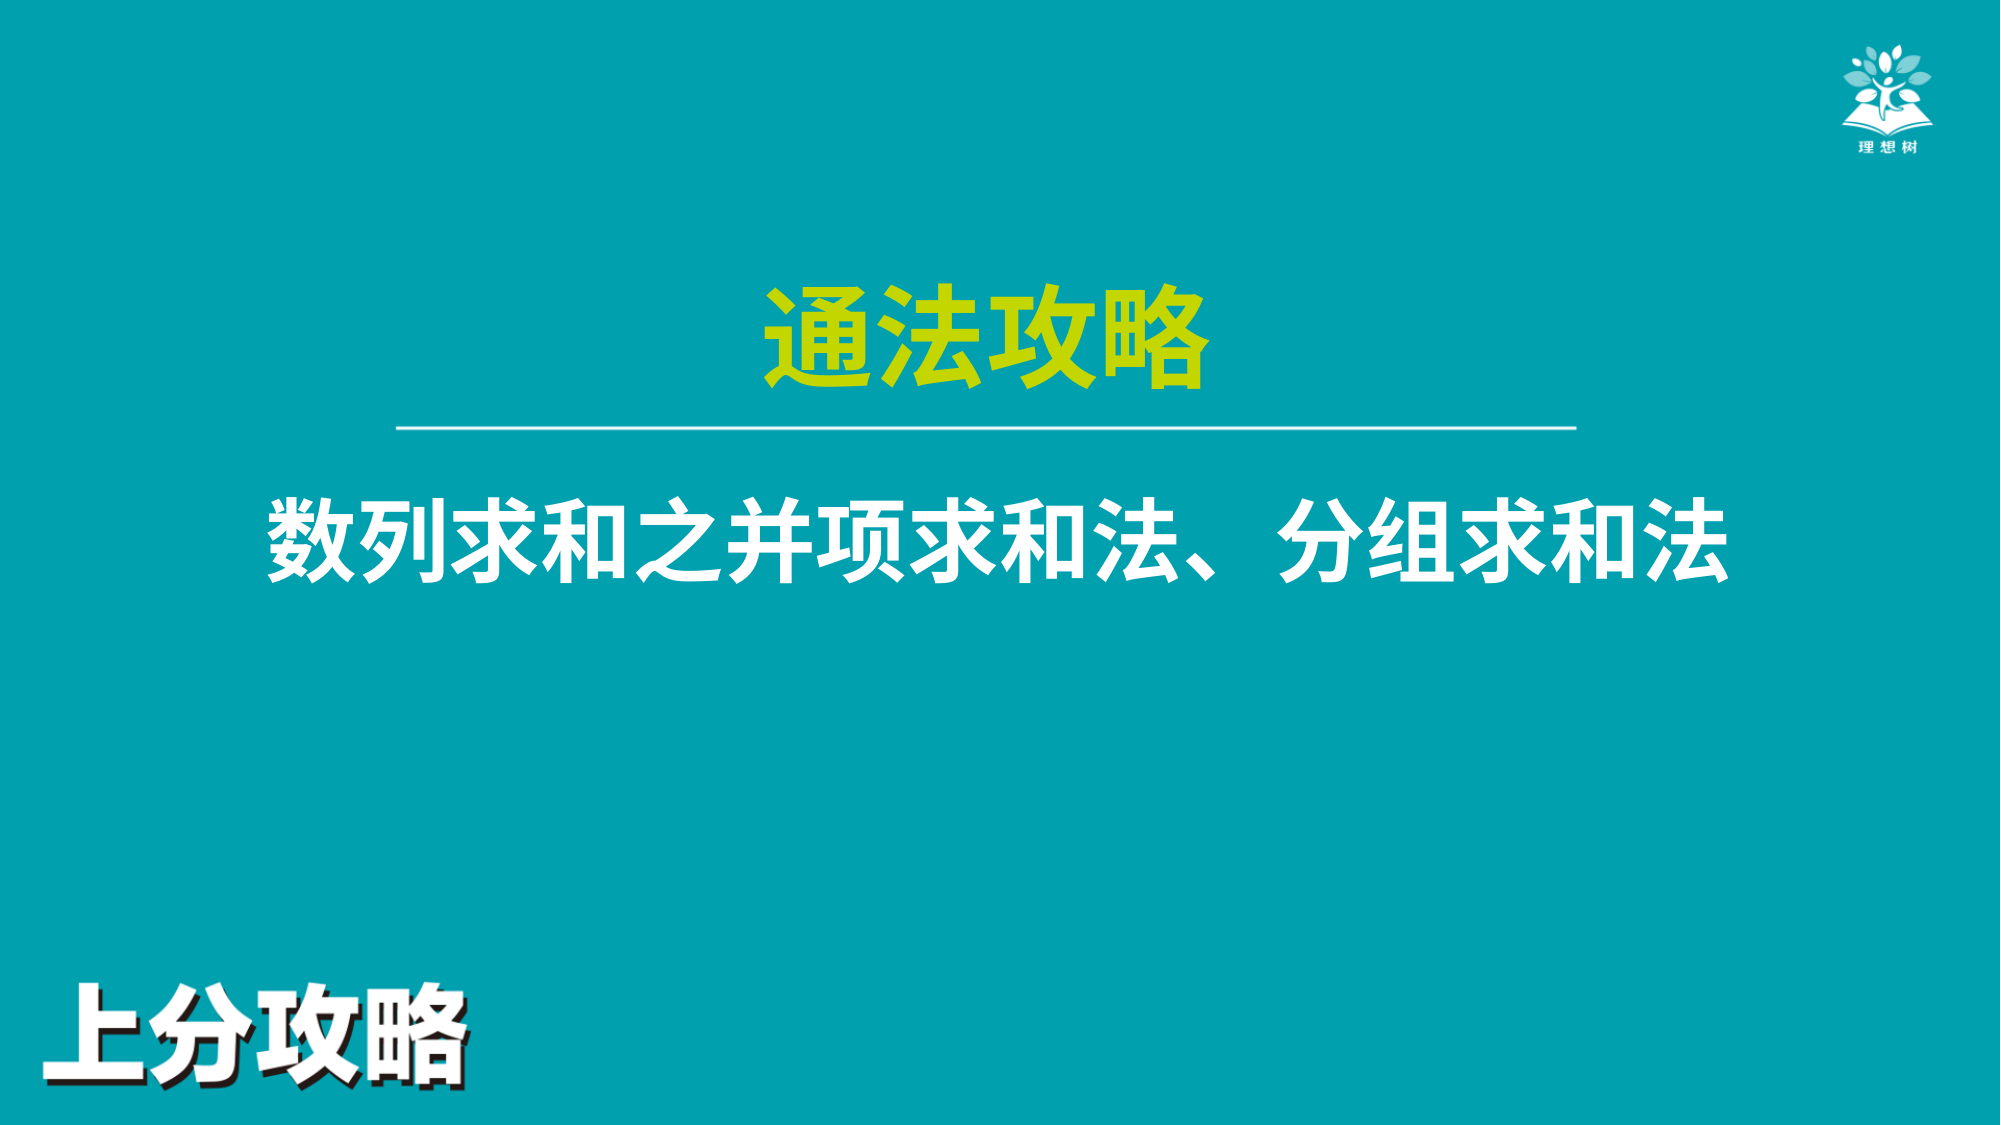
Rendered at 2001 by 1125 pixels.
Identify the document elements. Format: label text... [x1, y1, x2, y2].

picture [0, 0, 2000, 472]
text_box 数列求和之并项求和法、分组求和法 [0, 472, 2000, 603]
picture [0, 603, 2000, 1125]
text_box 通法攻略 [395, 253, 1577, 413]
